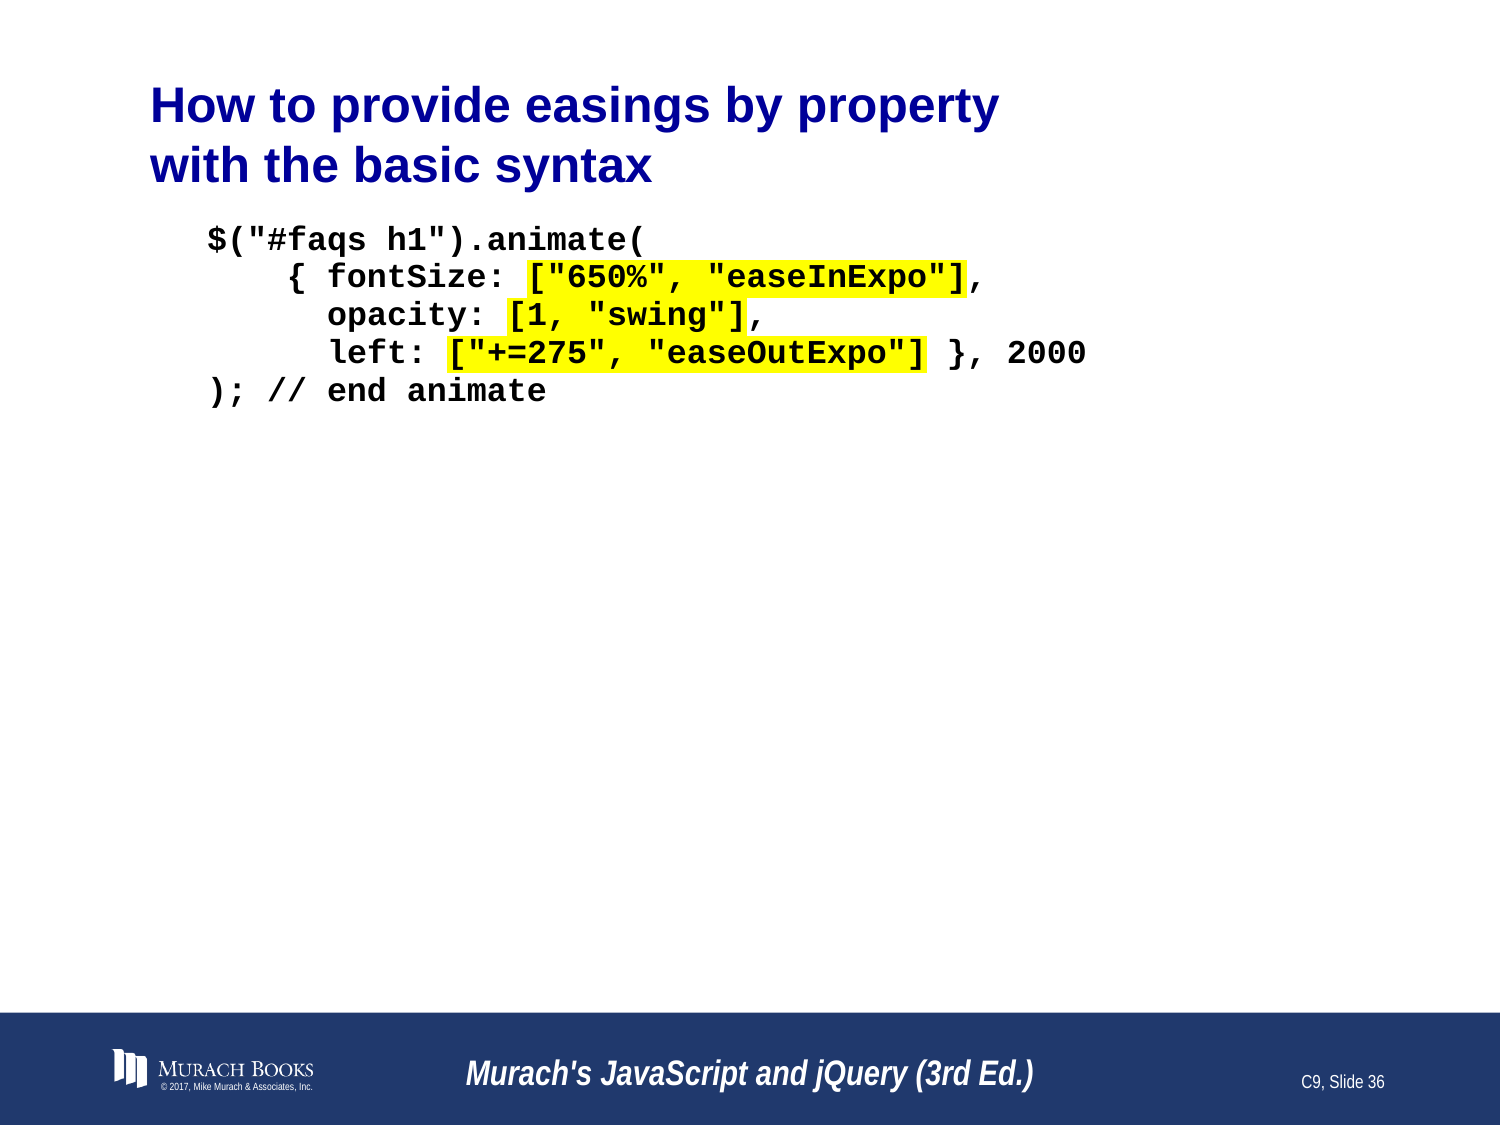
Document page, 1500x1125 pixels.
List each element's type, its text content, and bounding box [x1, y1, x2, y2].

slide_number Murach's JavaScript and jQuery (3rd Ed.) [463, 1025, 1050, 1100]
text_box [149, 222, 1350, 451]
slide_number C9, Slide 36 [1087, 1025, 1400, 1100]
title How to provide easings by property with the basic syntax [150, 72, 1350, 194]
footer © 2017, Mike Murach & Associates, Inc. [12, 1025, 463, 1100]
